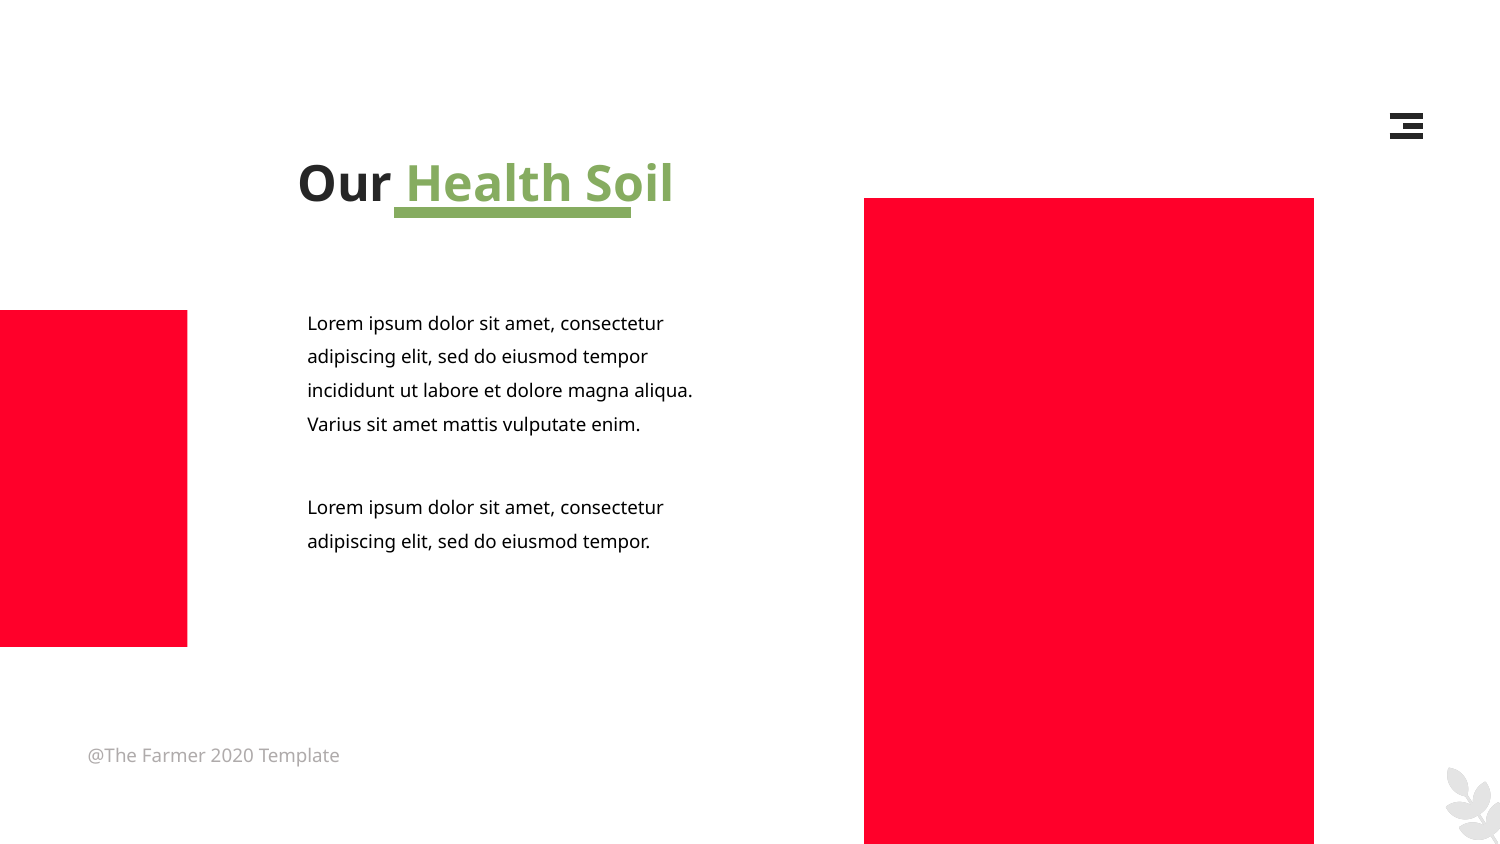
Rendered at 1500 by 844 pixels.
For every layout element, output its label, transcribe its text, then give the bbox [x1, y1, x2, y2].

picture [1404, 737, 1500, 844]
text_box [1389, 116, 1423, 136]
text_box @The Farmer 2020 Template [72, 736, 584, 774]
picture [863, 198, 1314, 844]
text_box Lorem ipsum dolor sit amet, consectetur adipiscing elit, sed do eiusmod tempor. [292, 477, 750, 560]
picture [0, 310, 188, 647]
text_box Lorem ipsum dolor sit amet, consectetur adipiscing elit, sed do eiusmod tempor incididunt ut labore et dolore magna aliqua. Varius sit amet mattis vulputate enim. [292, 292, 750, 443]
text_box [297, 153, 687, 213]
